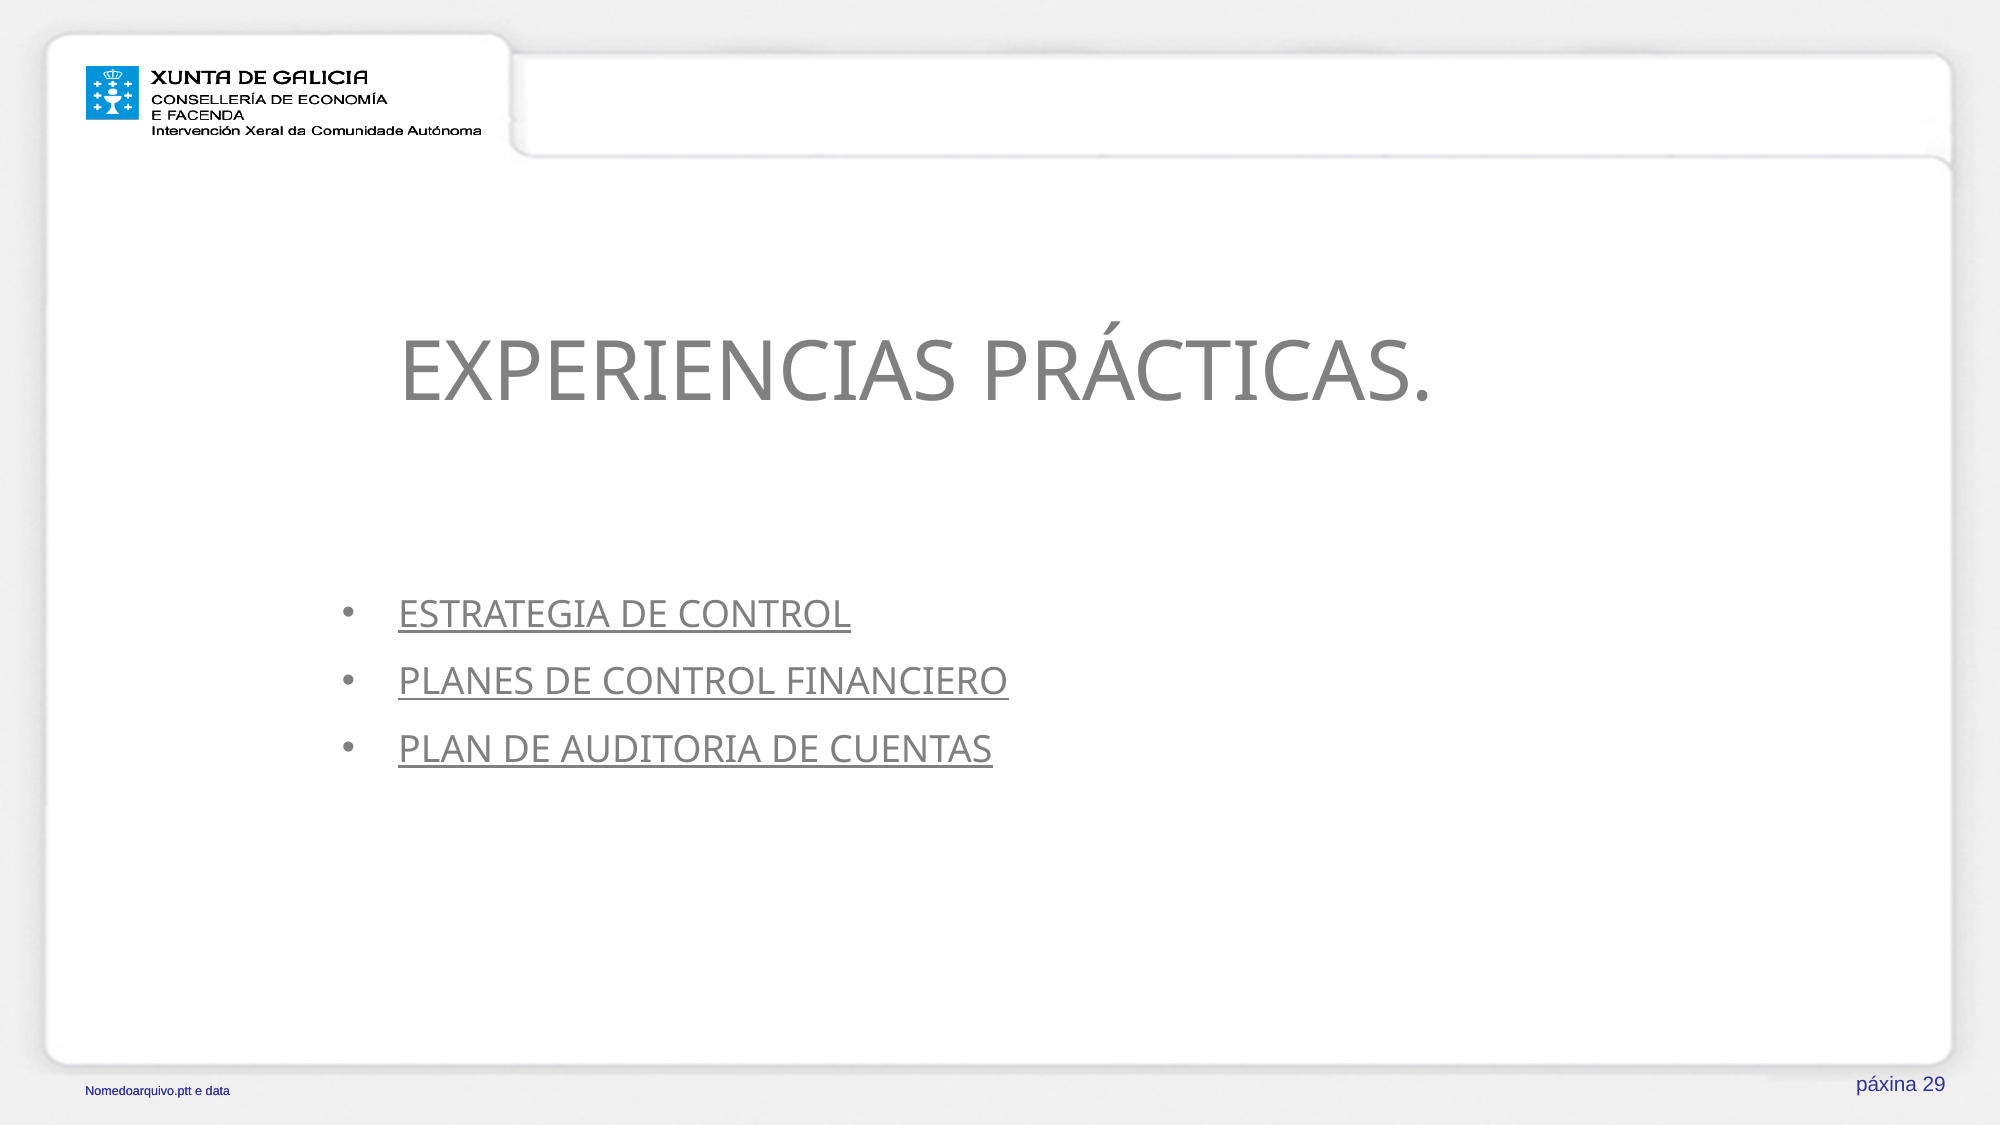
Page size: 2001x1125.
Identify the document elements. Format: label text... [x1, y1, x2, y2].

picture [0, 0, 2001, 1125]
list EXPERIENCIAS PRÁCTICAS. ESTRATEGIA DE CONTROL PLANES DE CONTROL FINANCIERO PLAN DE AUDITORIA DE CUENTAS [326, 267, 1750, 723]
slide_number páxina 29 [1493, 1063, 1961, 1125]
